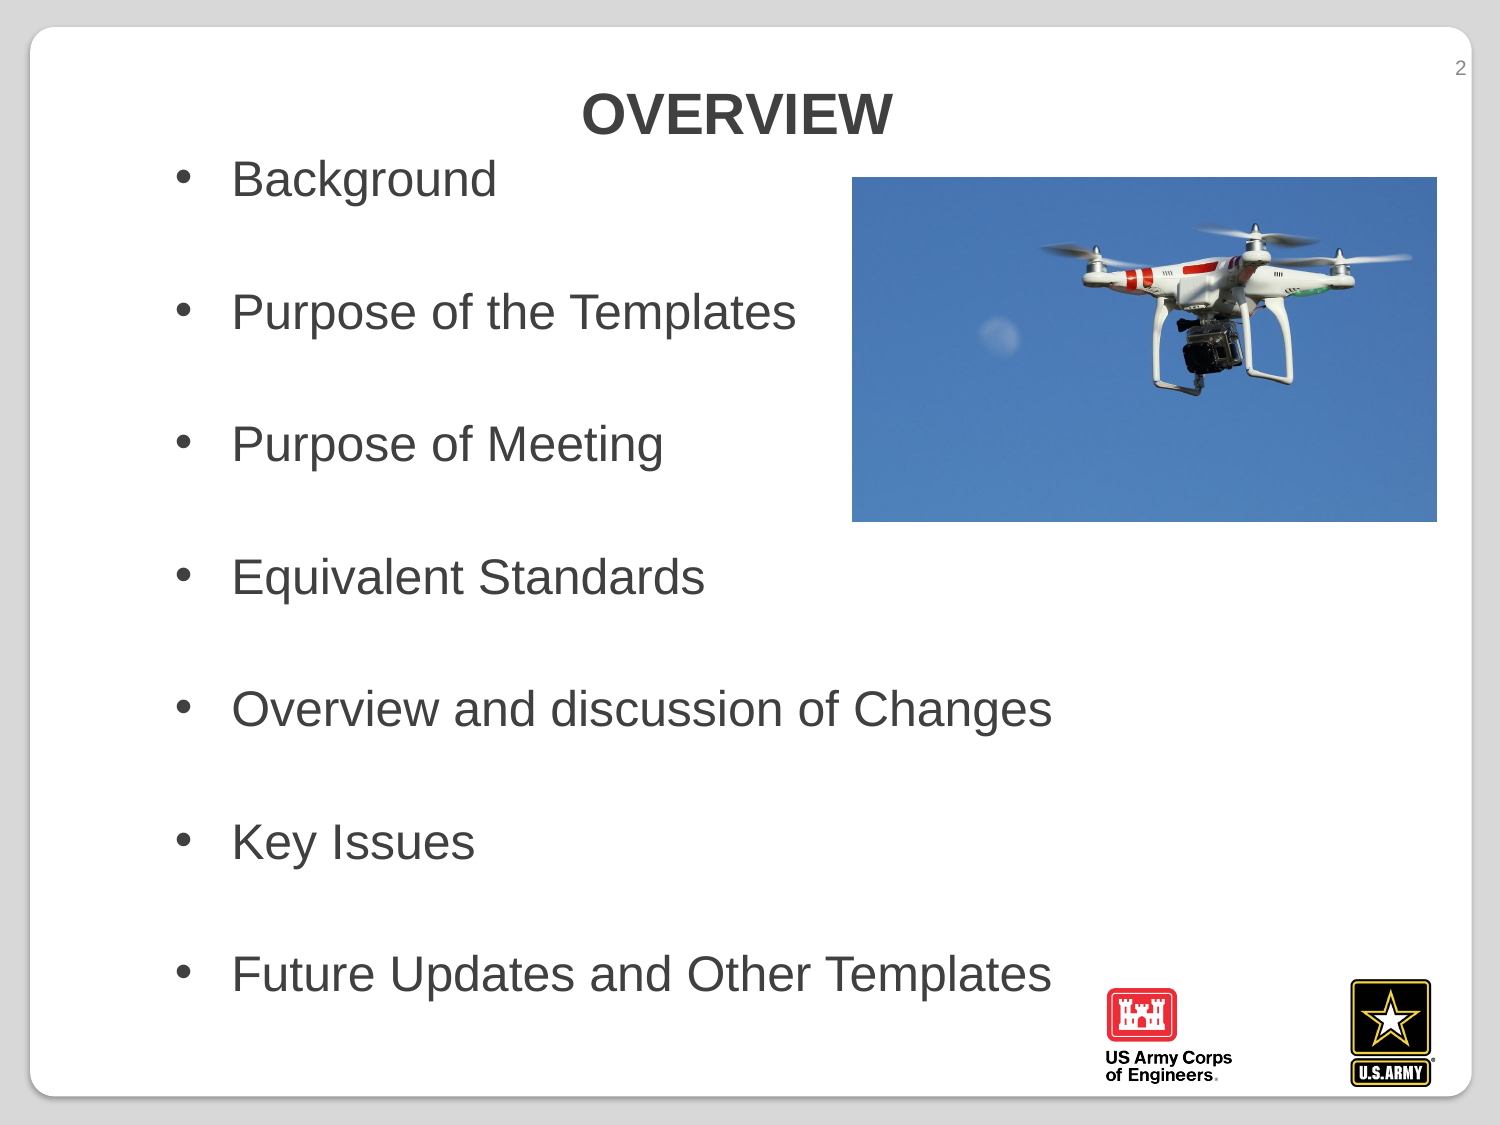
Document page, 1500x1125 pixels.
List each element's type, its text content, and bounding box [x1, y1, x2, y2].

picture [1106, 1023, 1232, 1084]
picture [1299, 953, 1482, 1113]
title Overview [49, 44, 1426, 178]
list Background Purpose of the Templates Purpose of Meeting Equivalent Standards Overview and discussion of Changes Key Issues Future Updates and Other Templates [159, 138, 1437, 1023]
picture [852, 177, 1437, 523]
slide_number 2 [1362, 37, 1482, 98]
